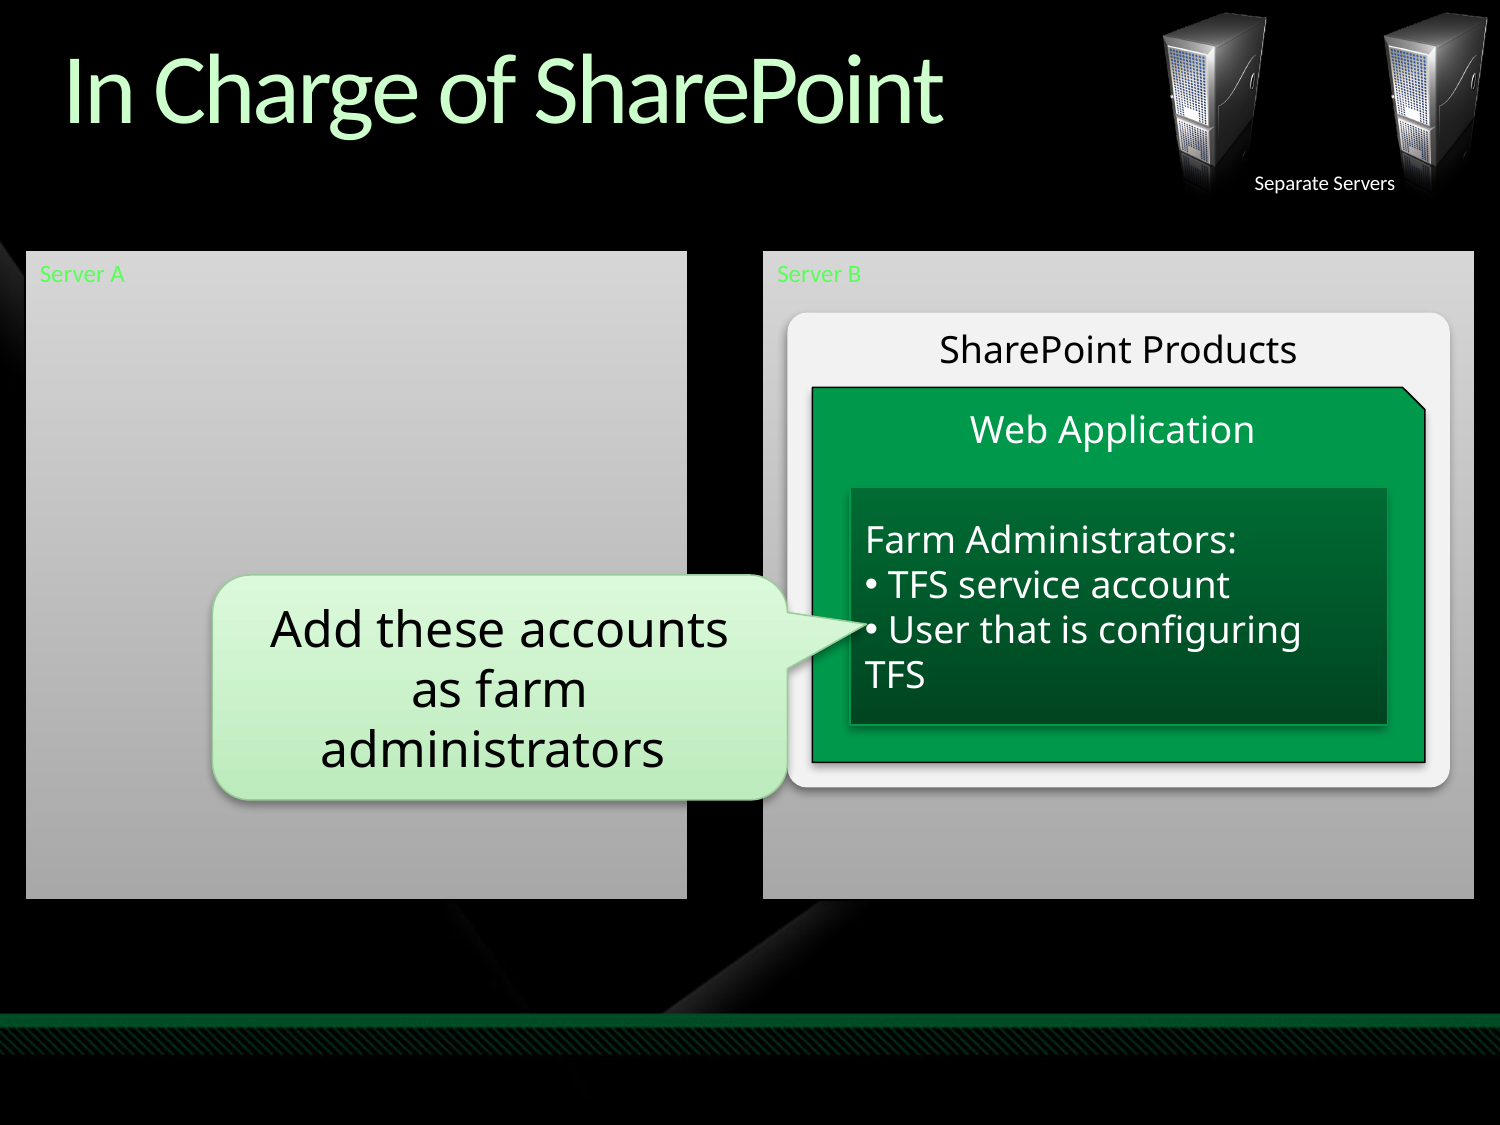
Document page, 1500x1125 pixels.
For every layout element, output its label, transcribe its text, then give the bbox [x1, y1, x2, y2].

text_box [24, 249, 688, 901]
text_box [1149, 12, 1500, 220]
text_box SharePoint Products [787, 312, 1450, 788]
title In Charge of SharePoint [62, 37, 1143, 147]
text_box Server A [24, 249, 300, 295]
text_box [762, 249, 1476, 901]
picture [0, 0, 1500, 1125]
text_box Add these accounts as farm administrators [211, 574, 868, 801]
text_box Server B [762, 249, 1038, 295]
text_box Web Application [811, 386, 1426, 764]
text_box Farm Administrators: TFS service account User that is configuring TFS [849, 487, 1388, 726]
